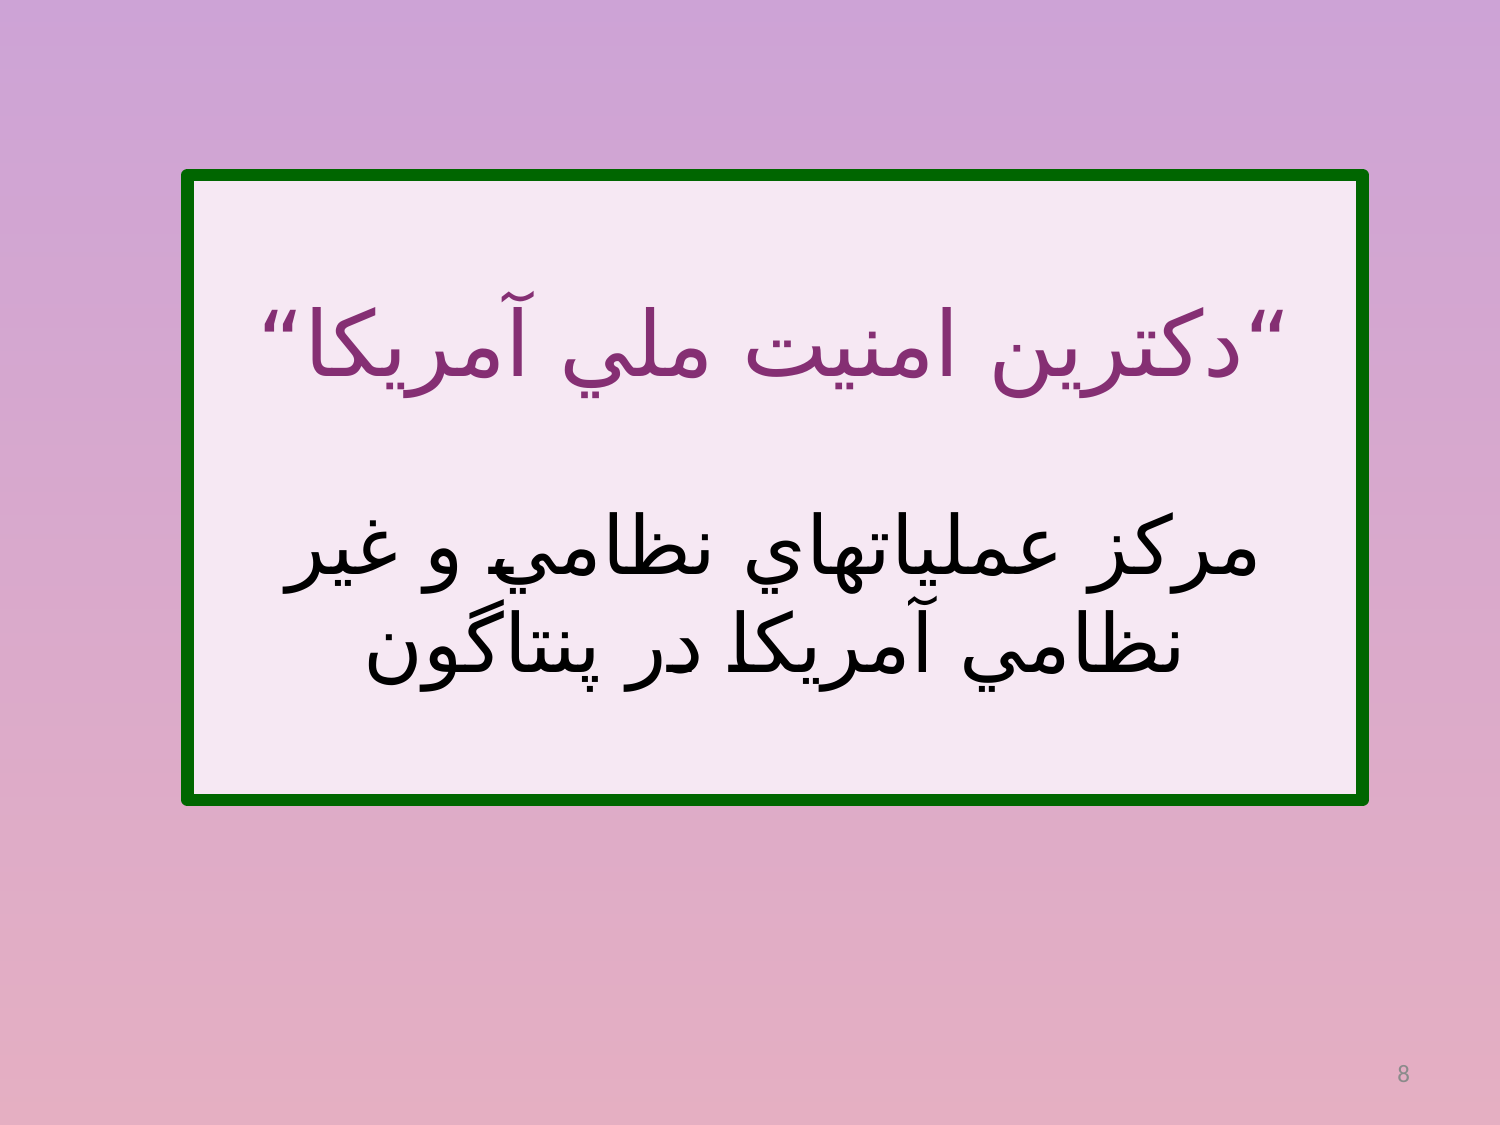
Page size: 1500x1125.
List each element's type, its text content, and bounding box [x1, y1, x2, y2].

title “دکترين امنيت ملي آمريکا“ مرکز عملياتهاي نظامي و غير نظامي آمريکا در پنتاگون [185, 173, 1365, 802]
slide_number 8 [1074, 1042, 1425, 1103]
